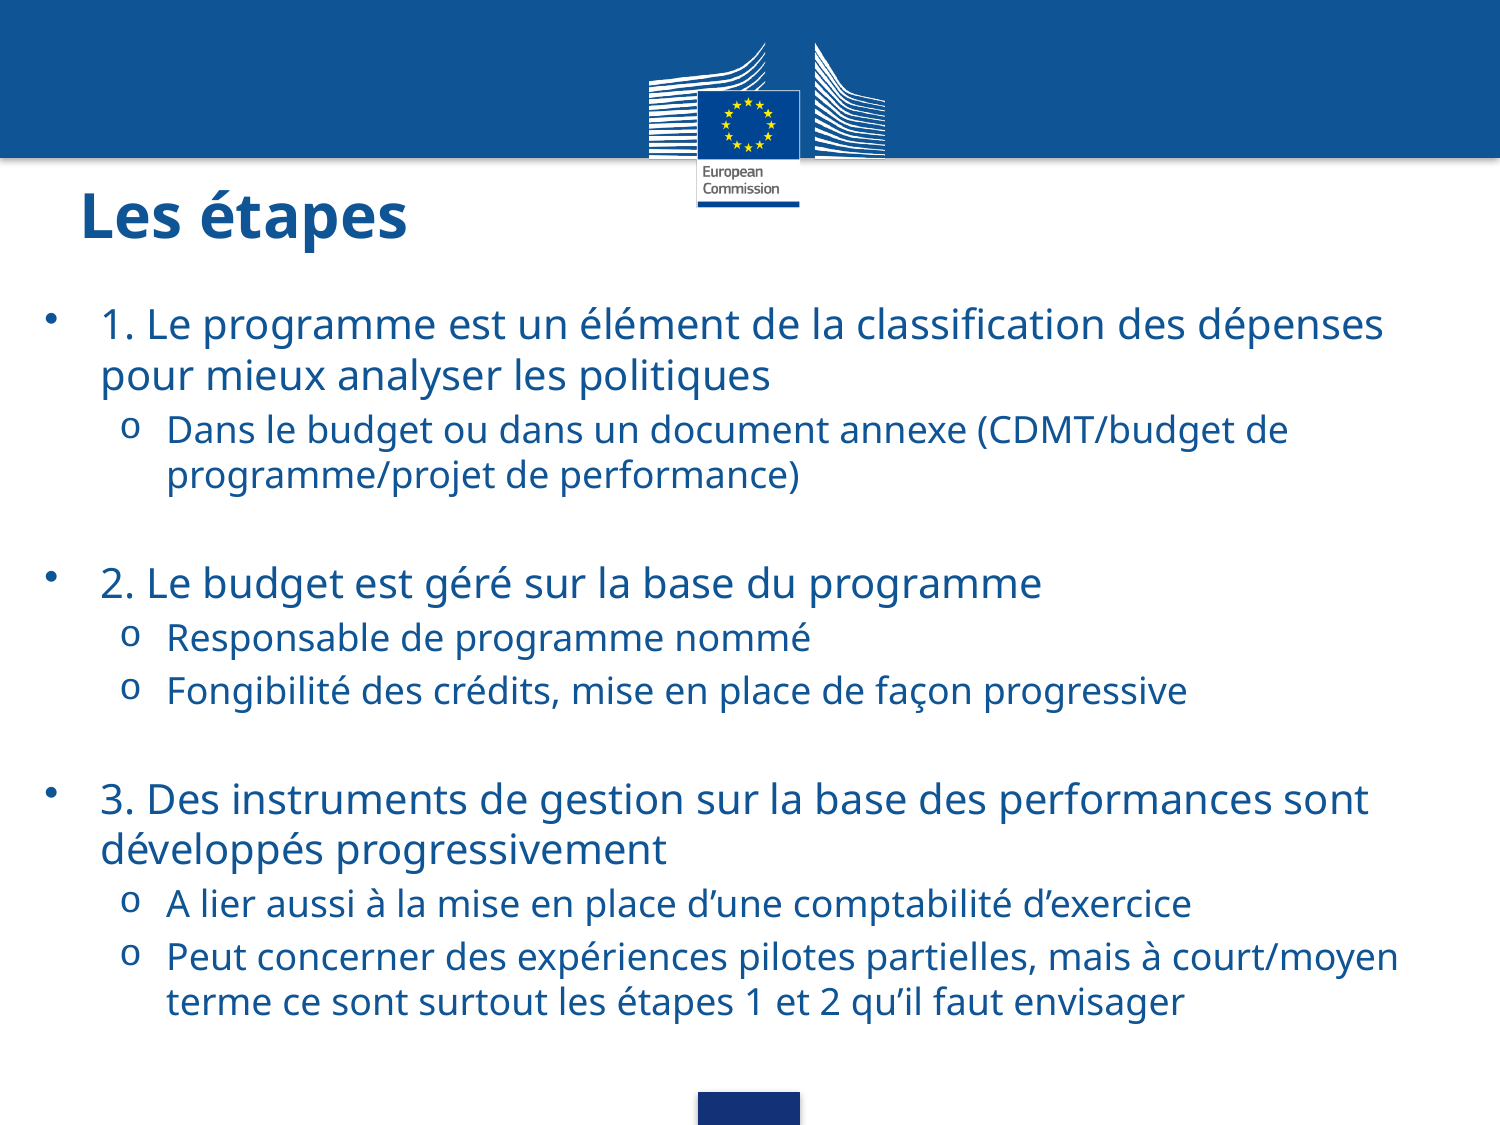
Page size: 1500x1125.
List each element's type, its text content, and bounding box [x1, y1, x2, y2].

list 1. Le programme est un élément de la classification des dépenses pour mieux analyser les politiques Dans le budget ou dans un document annexe (CDMT/budget de programme/projet de performance) 2. Le budget est géré sur la base du programme Responsable de programme nommé Fongibilité des crédits, mise en place de façon progressive 3. Des instruments de gestion sur la base des performances sont développés progressivement A lier aussi à la mise en place d’une comptabilité d’exercice Peut concerner des expériences pilotes partielles, mais à court/moyen terme ce sont surtout les étapes 1 et 2 qu’il faut envisager [29, 290, 1483, 1048]
title Les étapes [64, 172, 1416, 256]
picture [649, 42, 885, 172]
